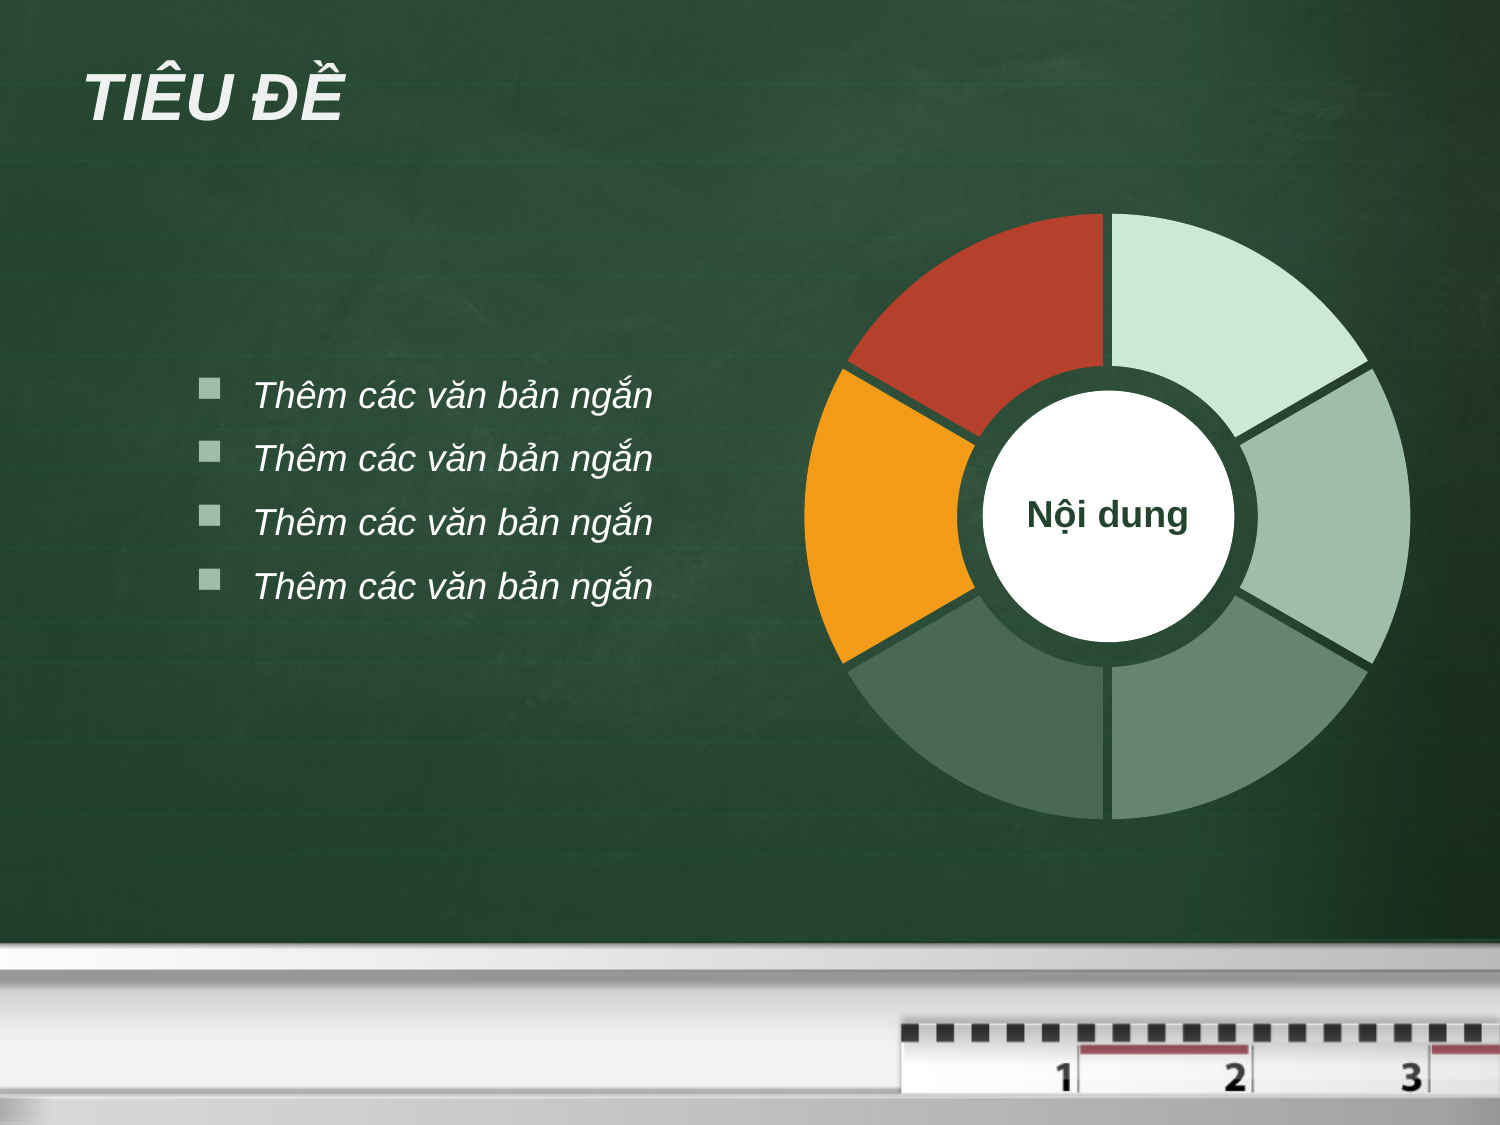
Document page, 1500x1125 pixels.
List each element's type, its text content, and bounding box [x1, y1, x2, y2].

picture [0, 0, 1500, 1125]
text_box Thêm các văn bản ngắn Thêm các văn bản ngắn Thêm các văn bản ngắn Thêm các văn bản ngắn [180, 355, 799, 682]
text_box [804, 213, 1411, 820]
text_box TIÊU ĐỀ [66, 40, 844, 148]
